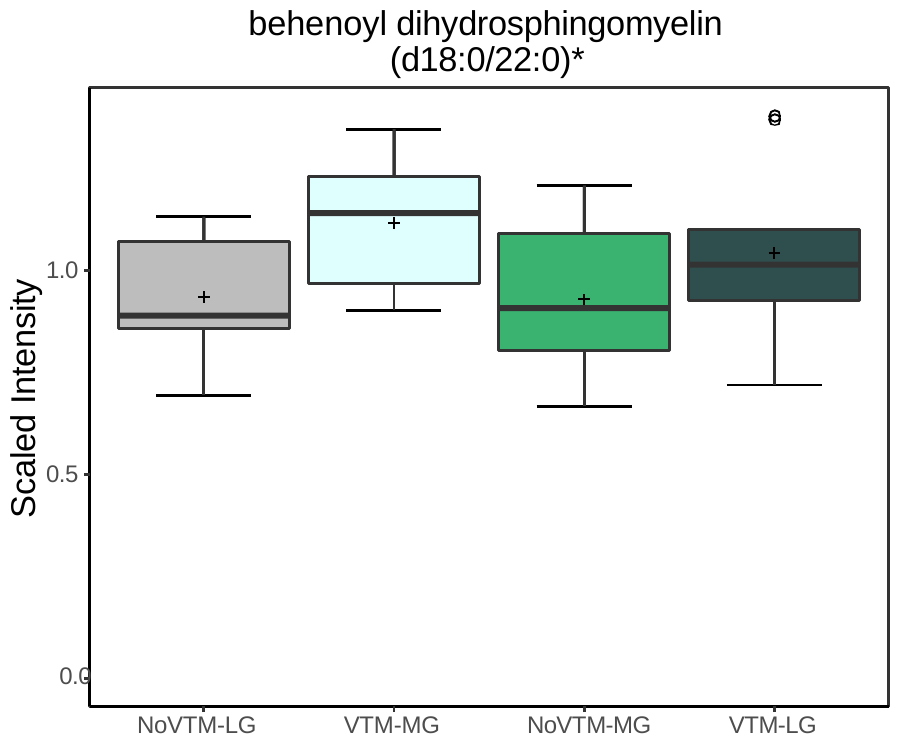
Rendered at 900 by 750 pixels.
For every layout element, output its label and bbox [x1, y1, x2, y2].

text_box [1, 252, 82, 521]
footer [57, 661, 95, 750]
title [130, 0, 770, 86]
text_box [83, 86, 891, 738]
slide_number [134, 713, 275, 750]
